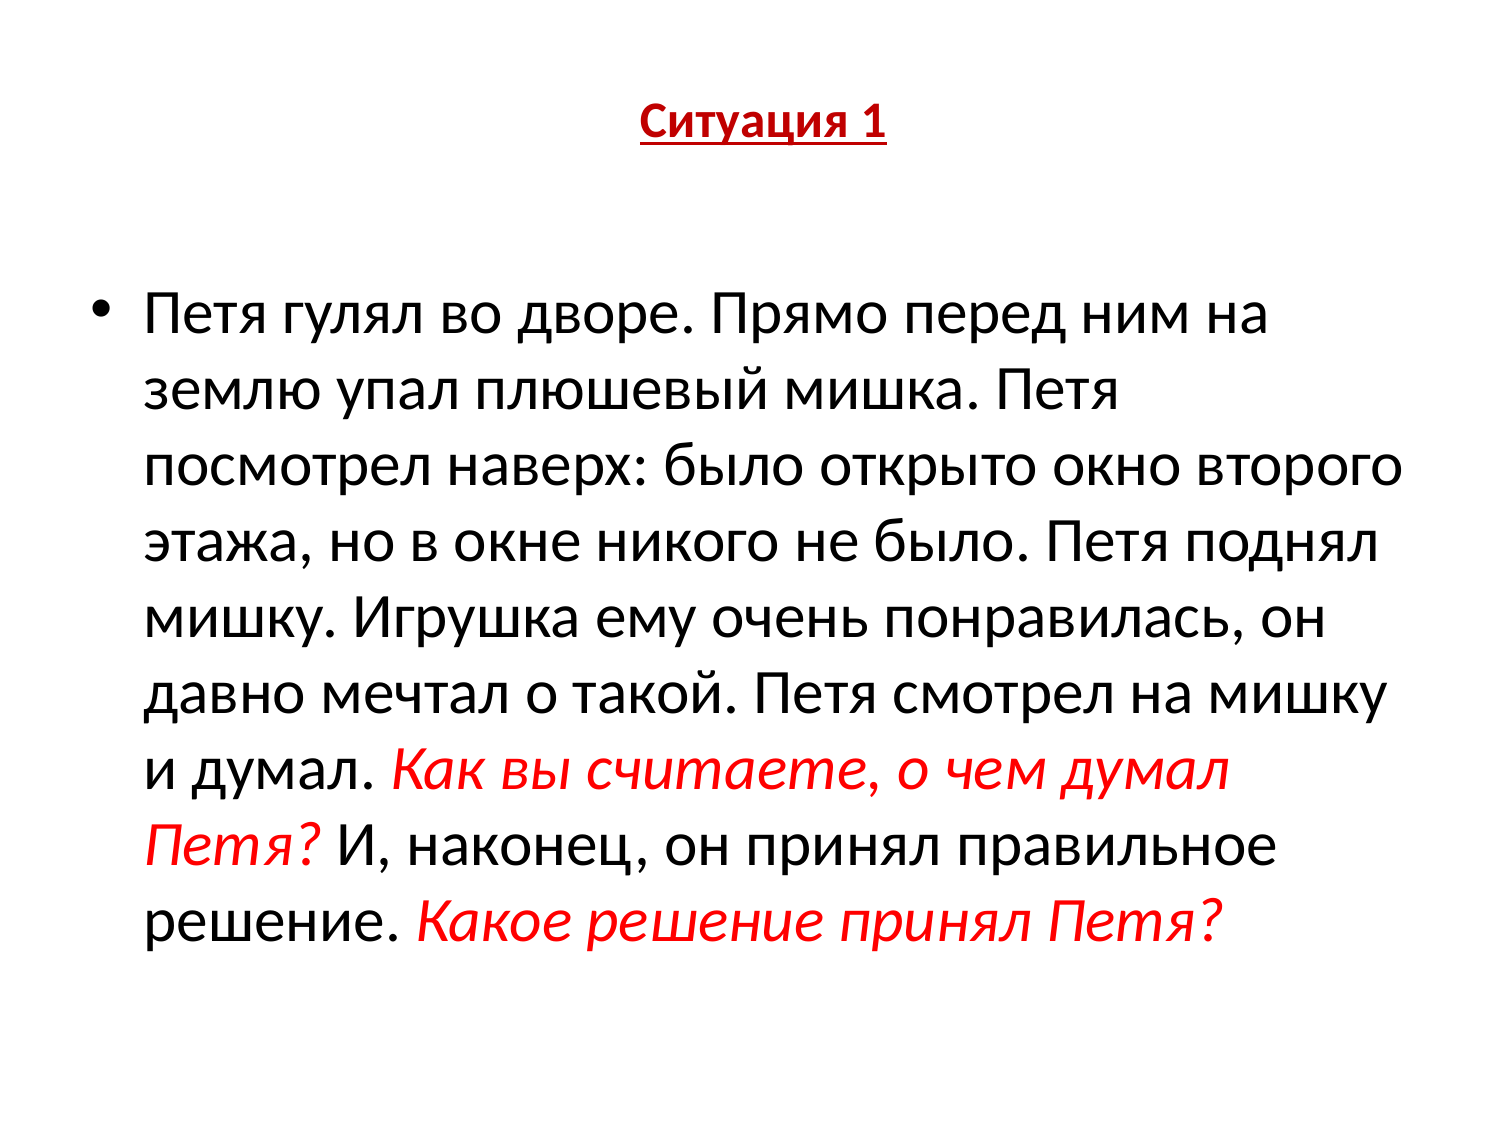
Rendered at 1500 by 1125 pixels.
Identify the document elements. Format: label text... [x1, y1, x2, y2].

title Ситуация 1 [88, 78, 1439, 219]
list Петя гулял во дворе. Прямо перед ним на землю упал плюшевый мишка. Петя посмотрел наверх: было открыто окно второго этажа, но в окне никого не было. Петя поднял мишку. Игрушка ему очень понравилась, он давно мечтал о такой. Петя смотрел на мишку и думал. Как вы считаете, о чем думал Петя? И, наконец, он принял правильное решение. Какое решение принял Петя? [75, 262, 1425, 1005]
